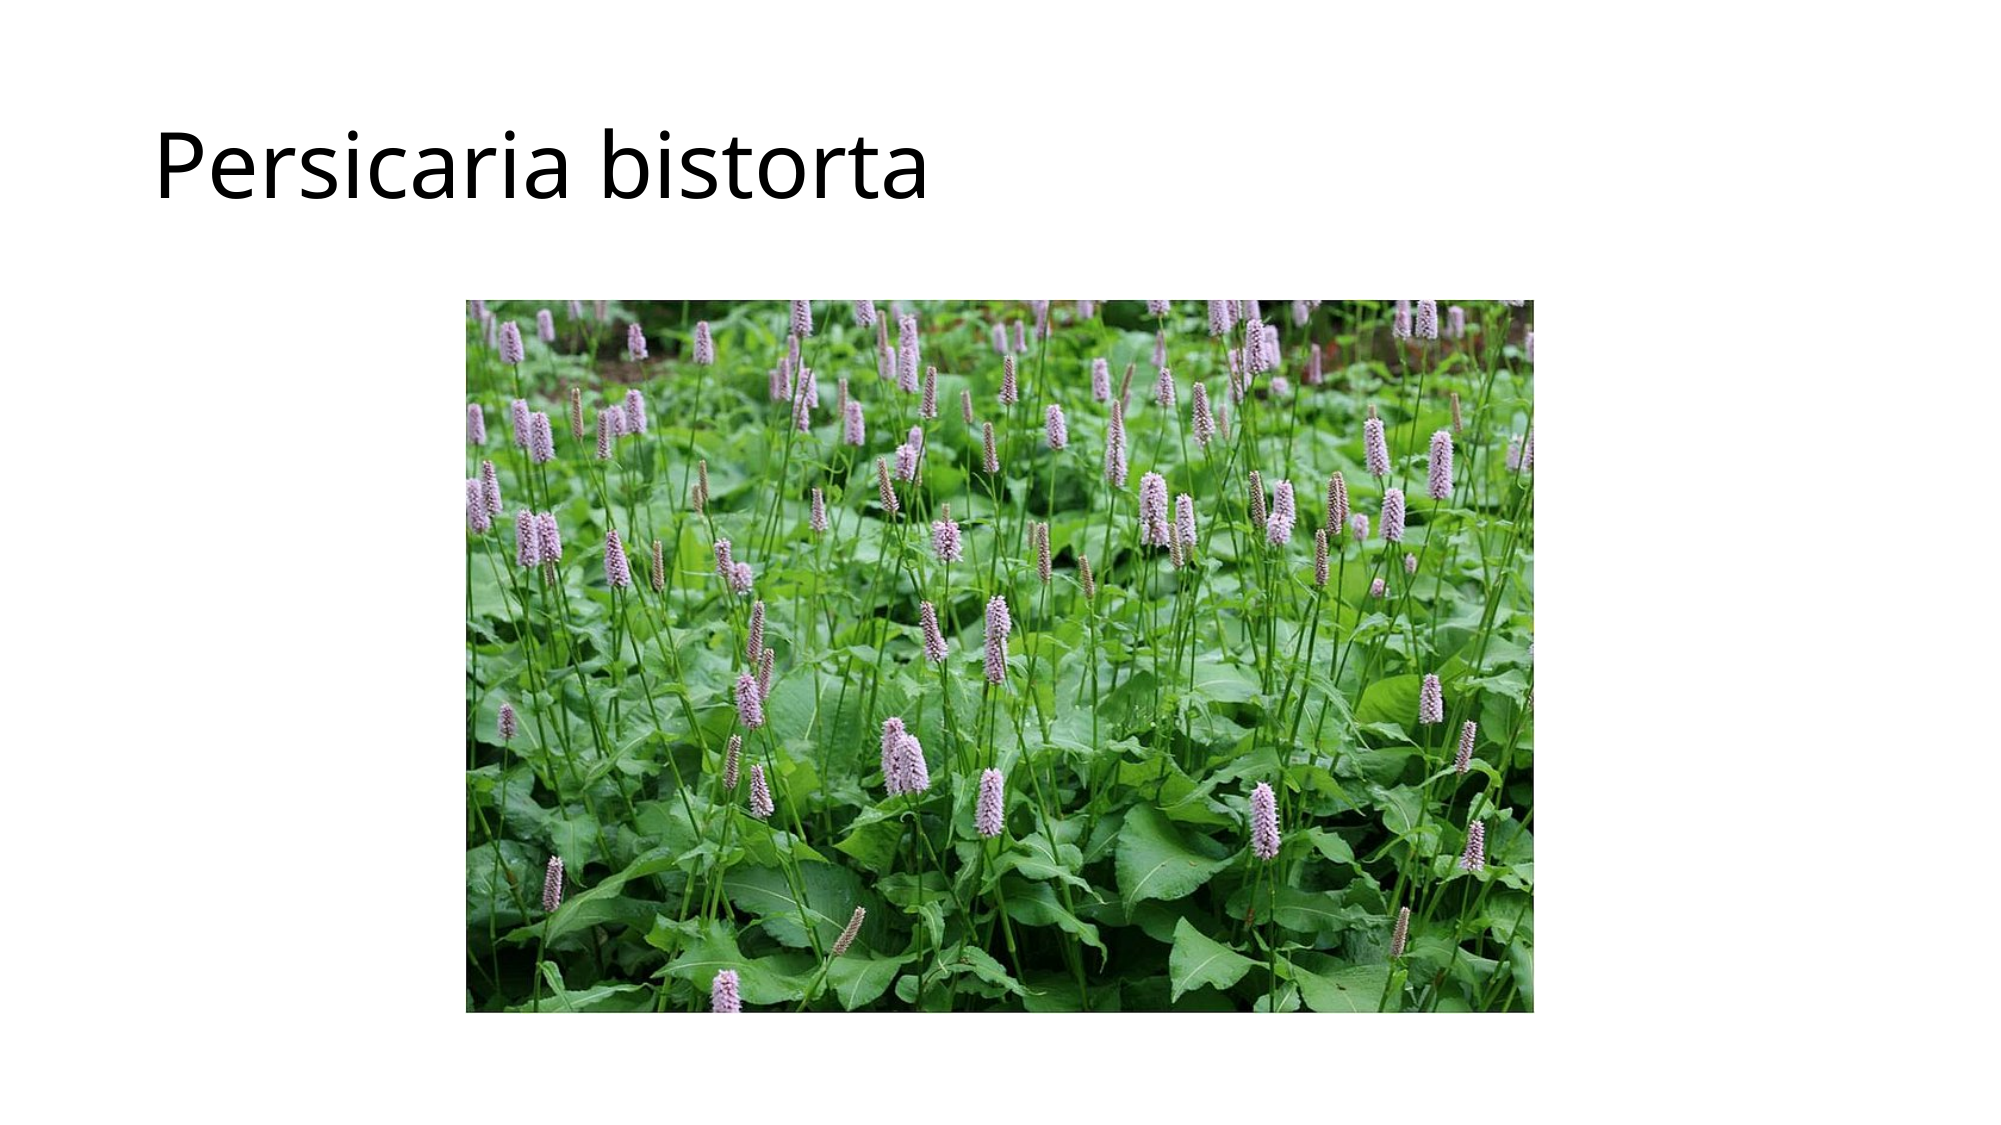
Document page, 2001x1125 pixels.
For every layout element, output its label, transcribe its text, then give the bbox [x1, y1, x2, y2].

title Persicaria bistorta [137, 59, 1863, 278]
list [465, 299, 1535, 1014]
